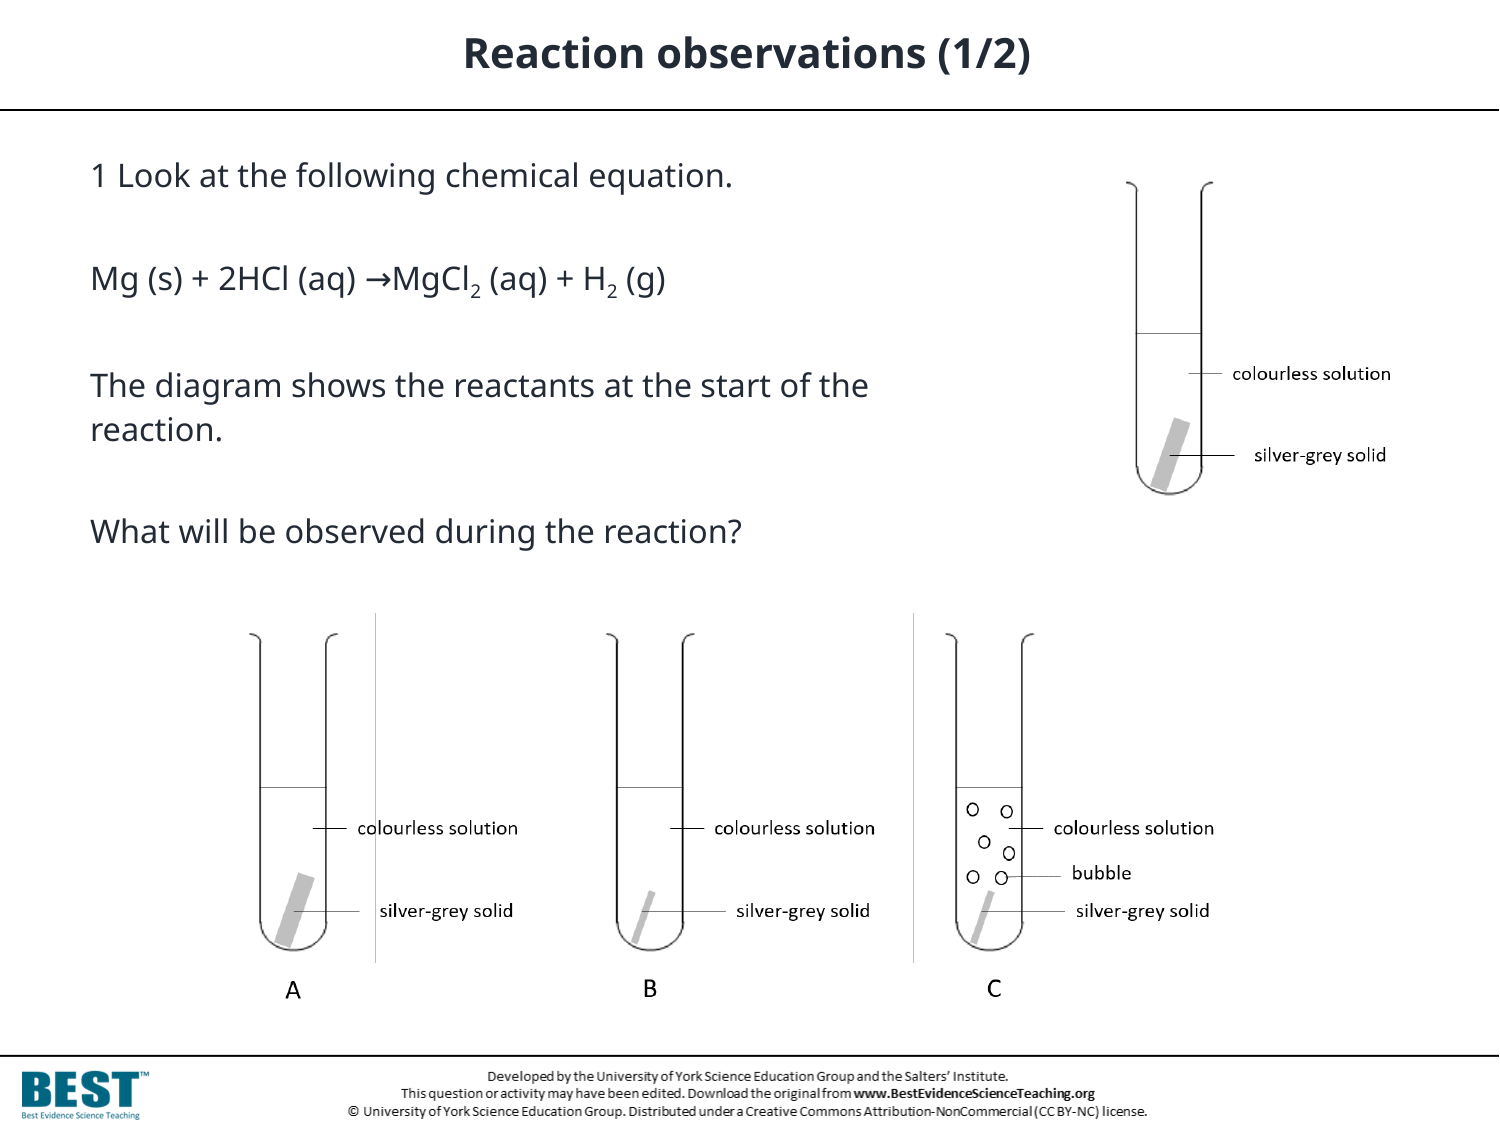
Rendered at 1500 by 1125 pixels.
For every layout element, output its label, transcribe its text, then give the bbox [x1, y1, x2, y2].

text_box Reaction observations (1/2) [23, 4, 1471, 99]
picture [0, 109, 1500, 1125]
